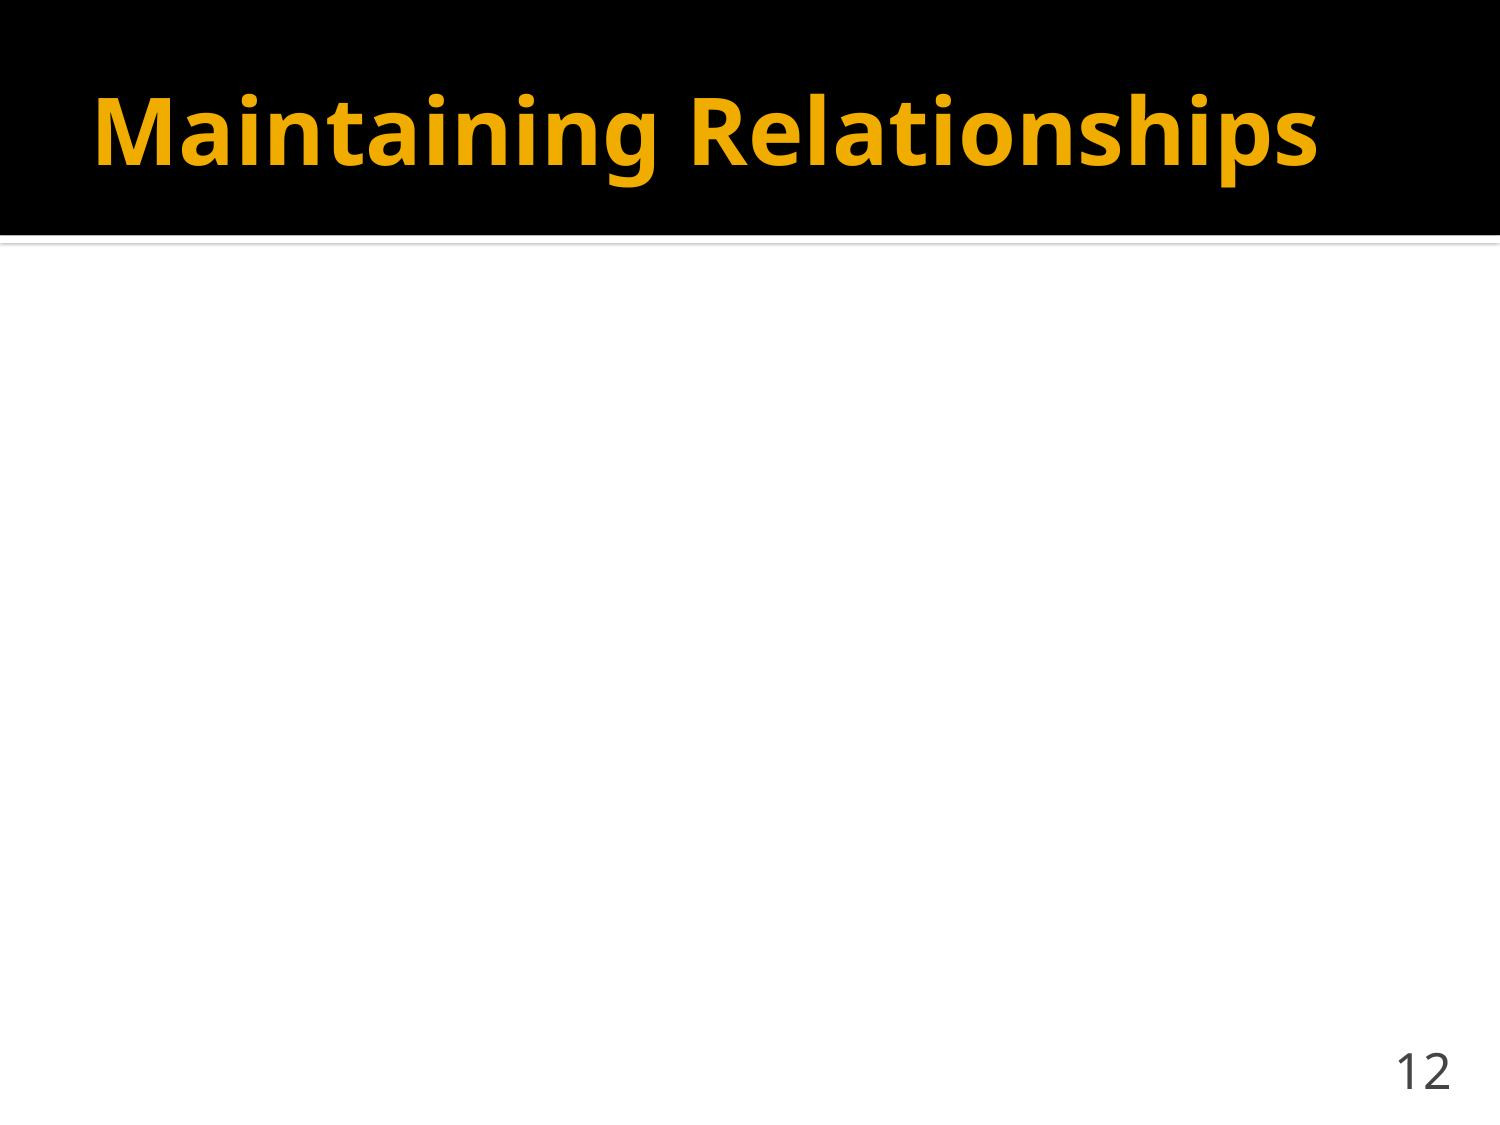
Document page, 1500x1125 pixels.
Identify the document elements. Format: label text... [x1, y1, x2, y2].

slide_number 12 [1345, 1062, 1467, 1108]
title Maintaining Relationships [75, 25, 1425, 231]
